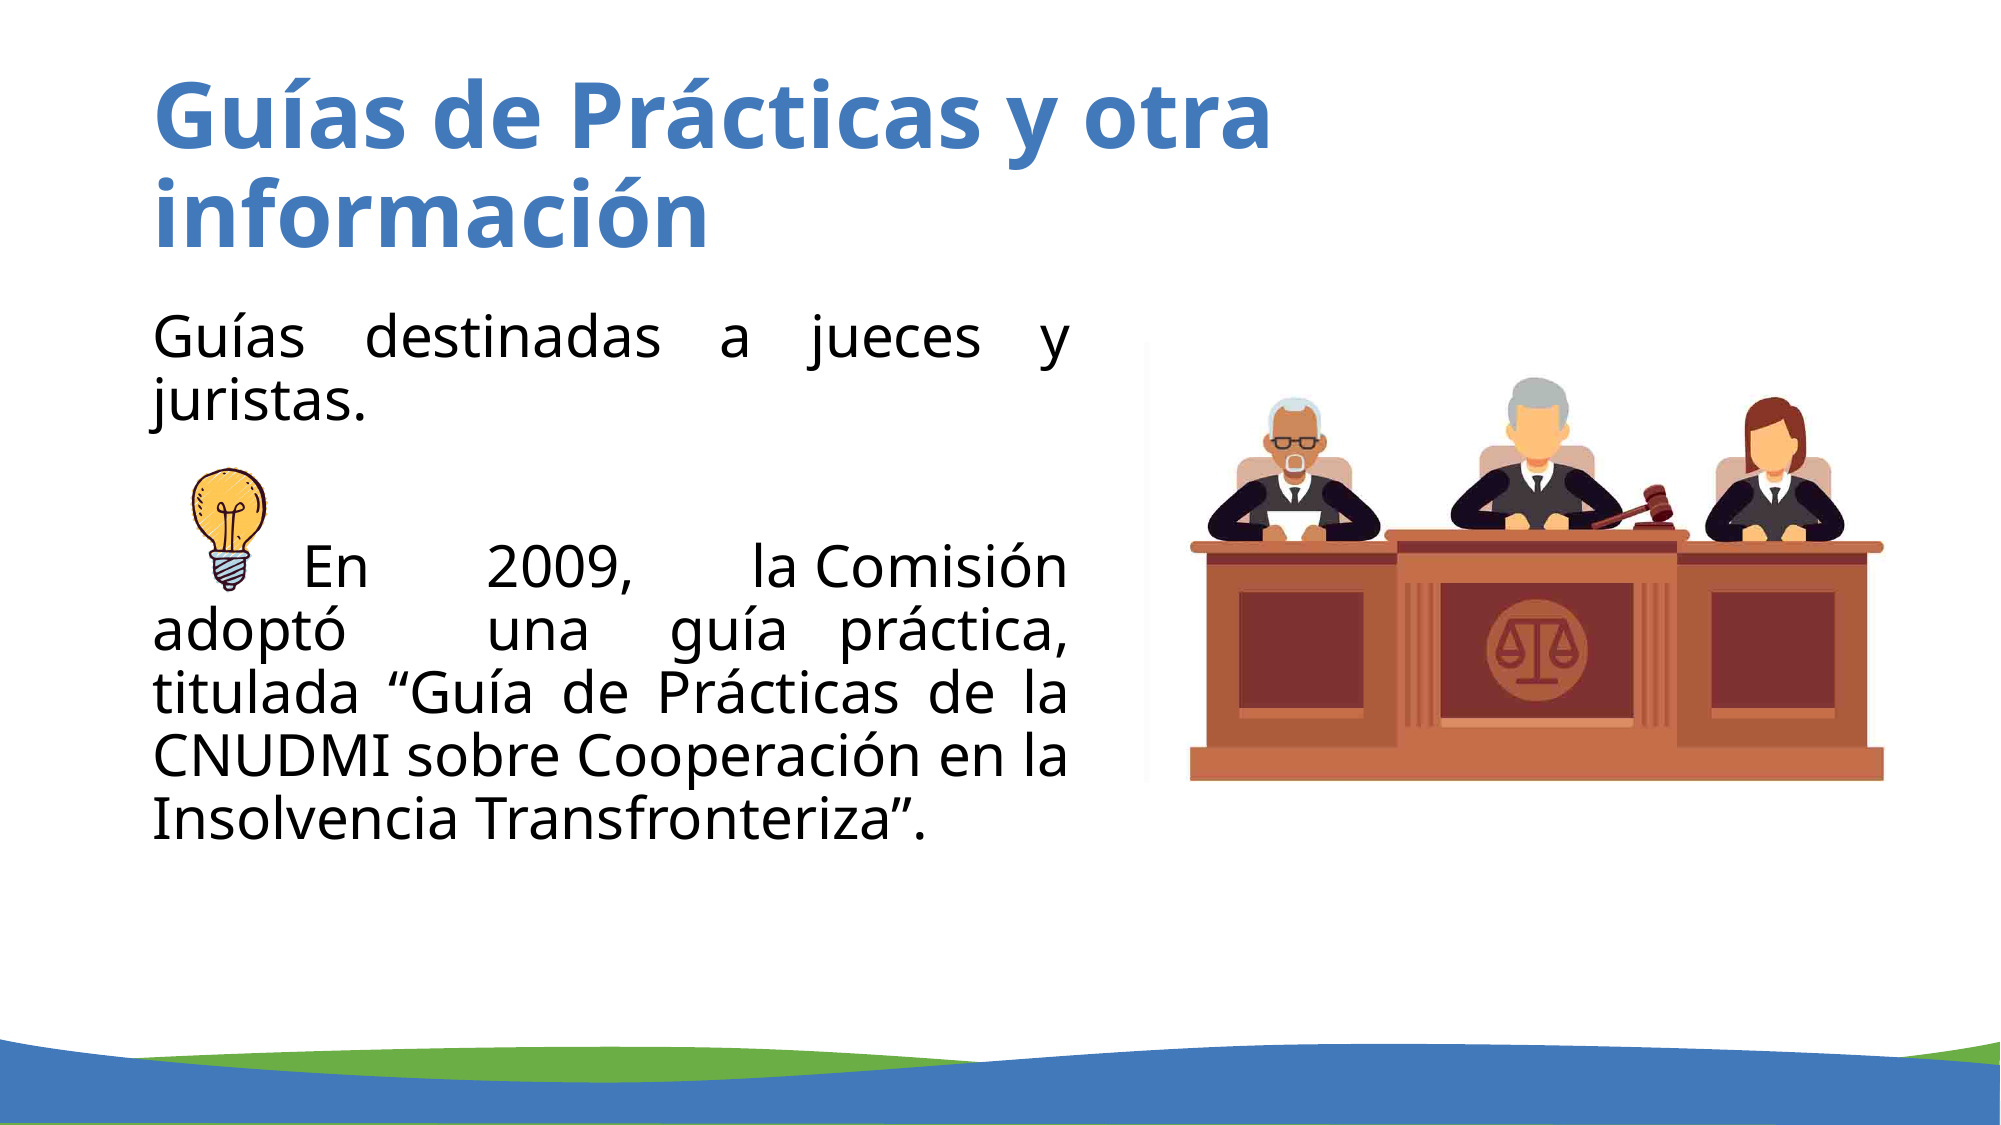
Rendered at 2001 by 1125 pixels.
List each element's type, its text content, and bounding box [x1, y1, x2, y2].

list Guías destinadas a jueces y juristas. En 2009, la Comisión adoptó una guía práctica, titulada “Guía de Prácticas de la CNUDMI sobre Cooperación en la Insolvencia Transfronteriza”. [137, 299, 1086, 1014]
title Guías de Prácticas y otra información [137, 59, 1863, 278]
picture [1144, 342, 1927, 783]
picture [161, 461, 298, 598]
